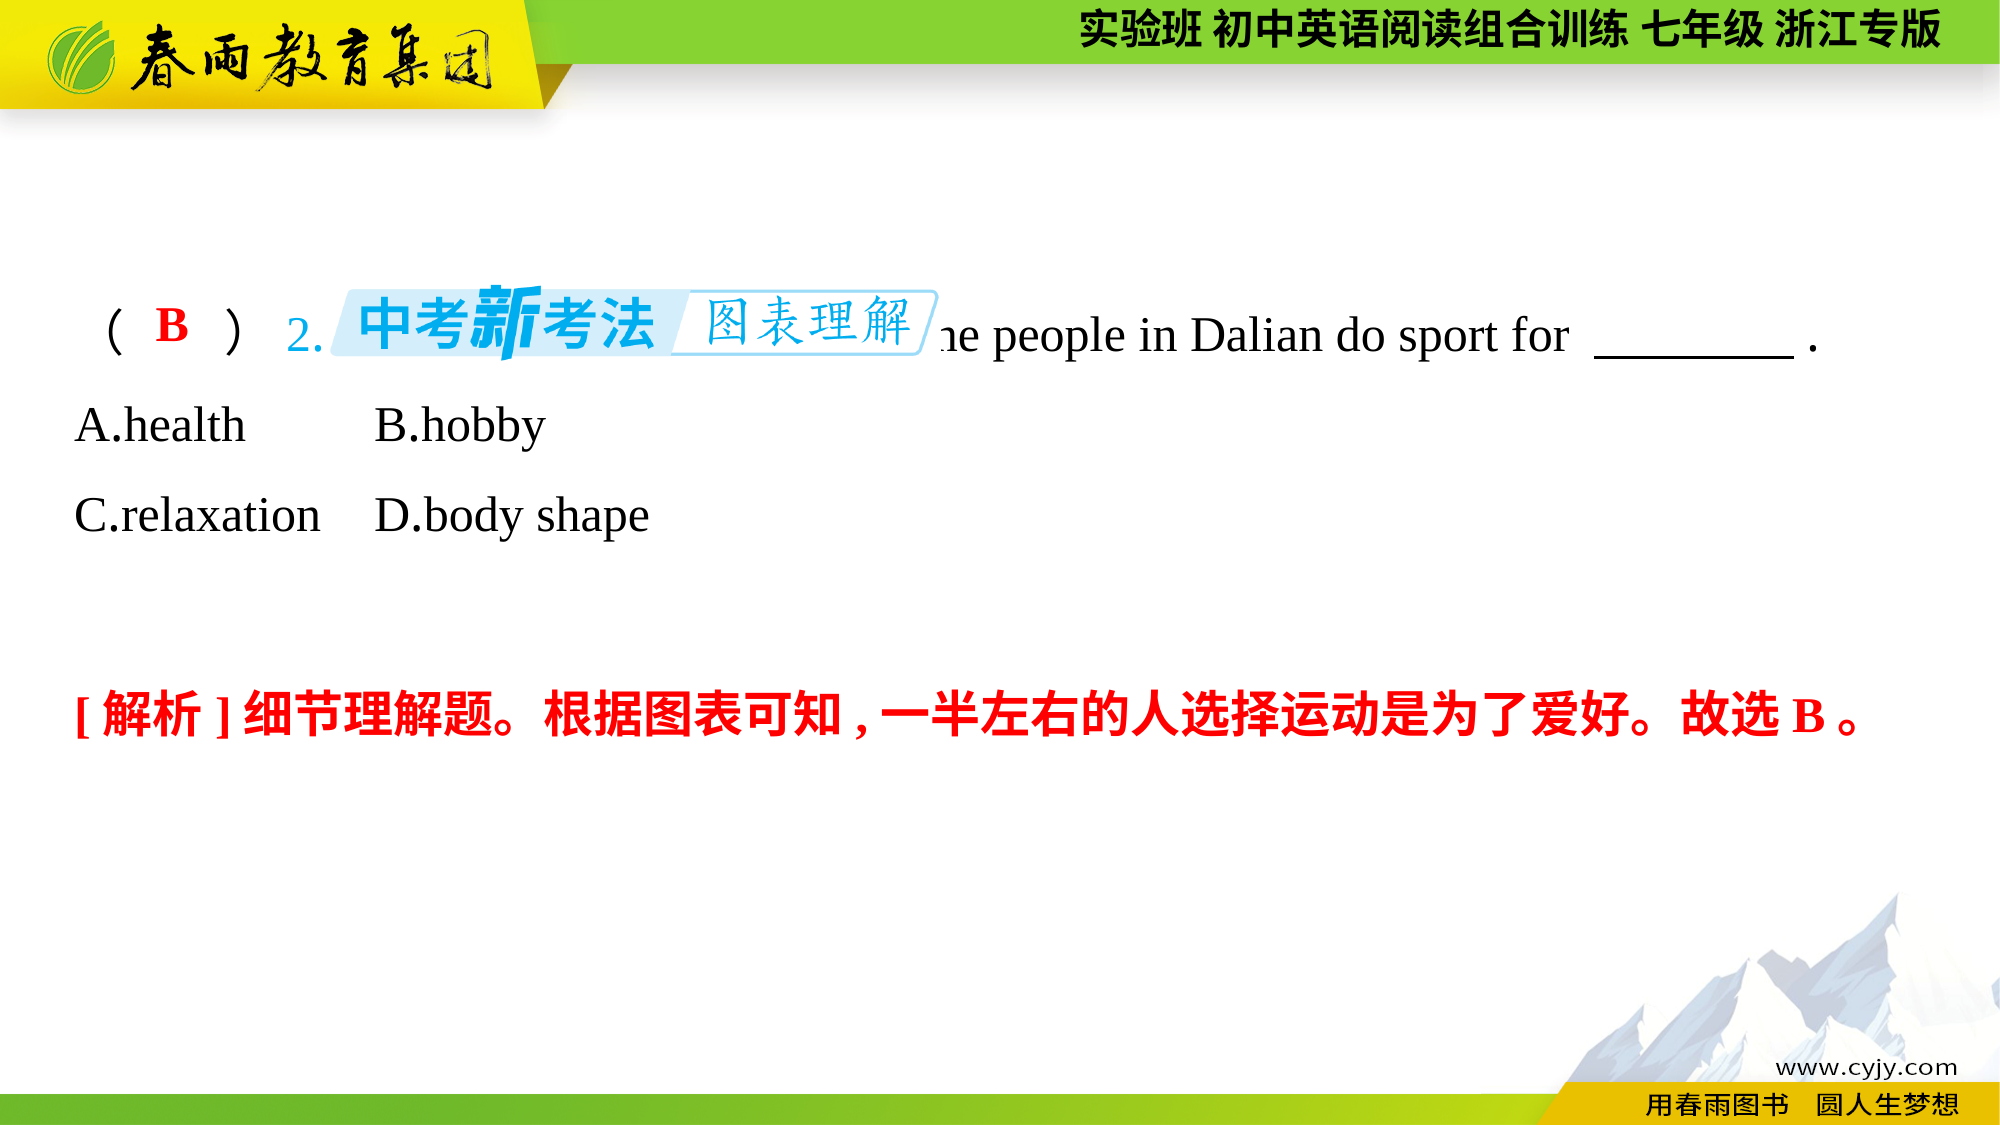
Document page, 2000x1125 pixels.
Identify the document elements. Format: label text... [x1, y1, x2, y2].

list （ ）2. About half of the people in Dalian do sport for . A.health B.hobby C.relaxation D.body shape [59, 264, 1944, 643]
text_box [解析]细节理解题。根据图表可知,一半左右的人选择运动是为了爱好。故选B。 [59, 645, 1944, 751]
picture [0, 0, 2000, 1125]
text_box B [140, 283, 204, 359]
